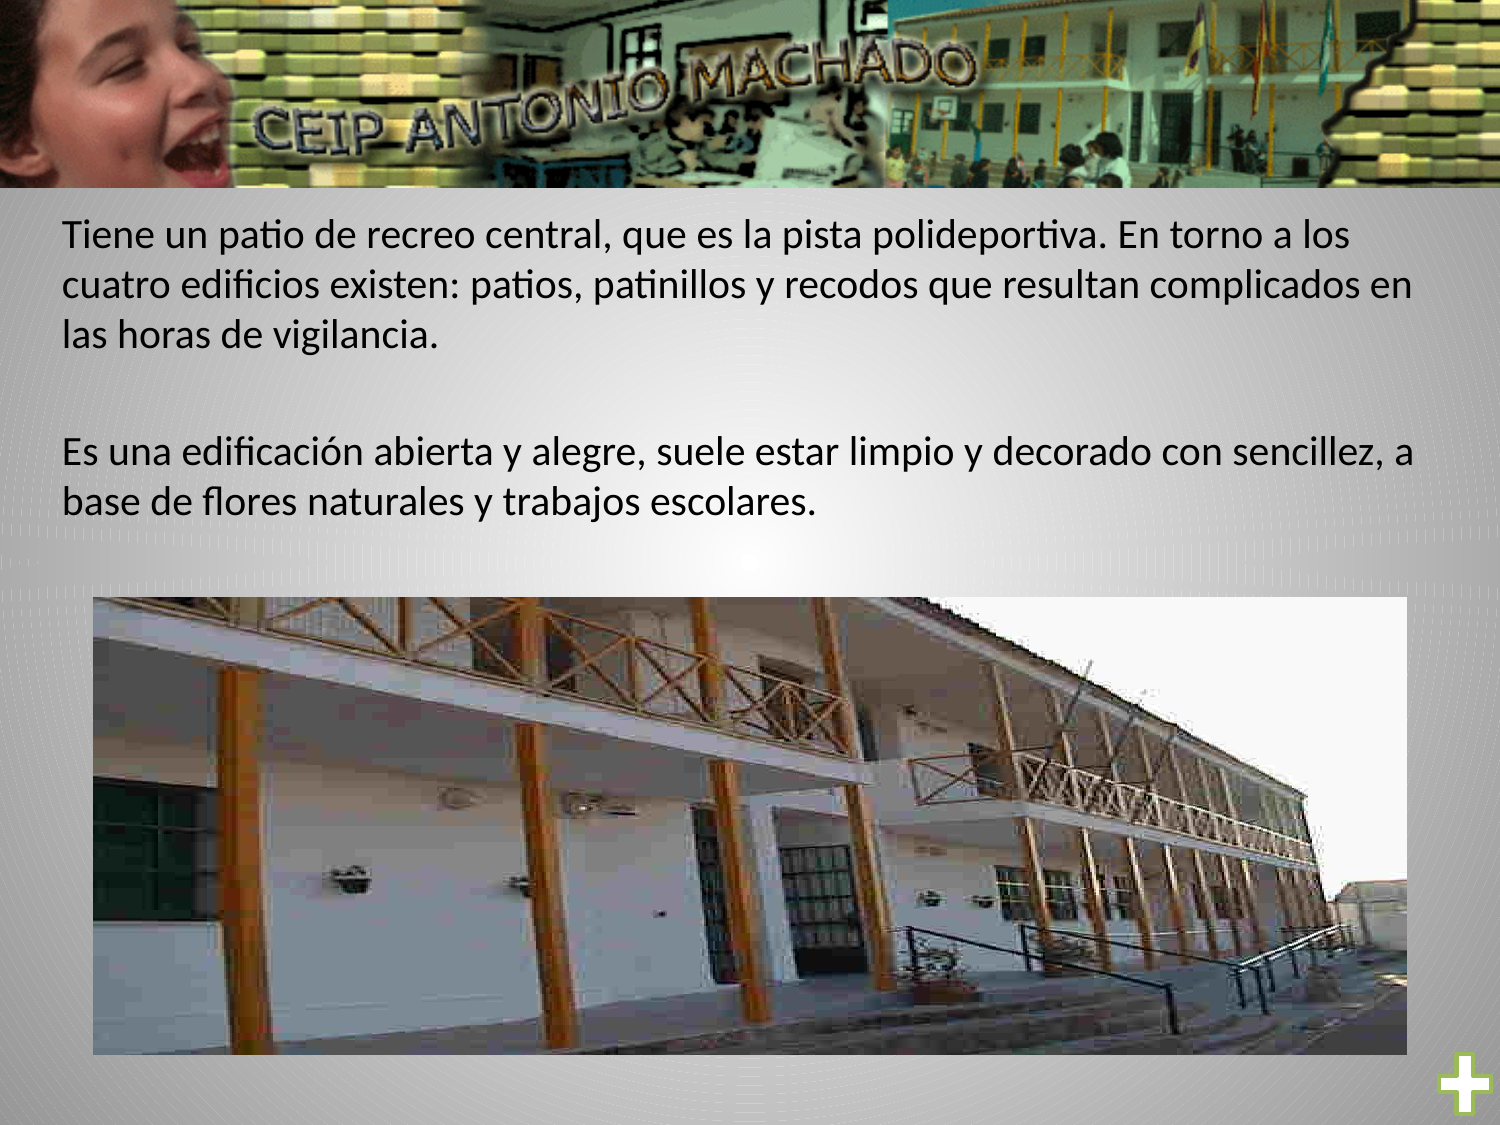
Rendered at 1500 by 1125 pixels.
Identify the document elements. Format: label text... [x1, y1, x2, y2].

text_box [1437, 1052, 1493, 1116]
list Tiene un patio de recreo central, que es la pista polideportiva. En torno a los cuatro edificios existen: patios, patinillos y recodos que resultan complicados en las horas de vigilancia. Es una edificación abierta y alegre, suele estar limpio y decorado con sencillez, a base de flores naturales y trabajos escolares. [46, 199, 1442, 1091]
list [0, 0, 1500, 188]
picture [93, 597, 1407, 1055]
